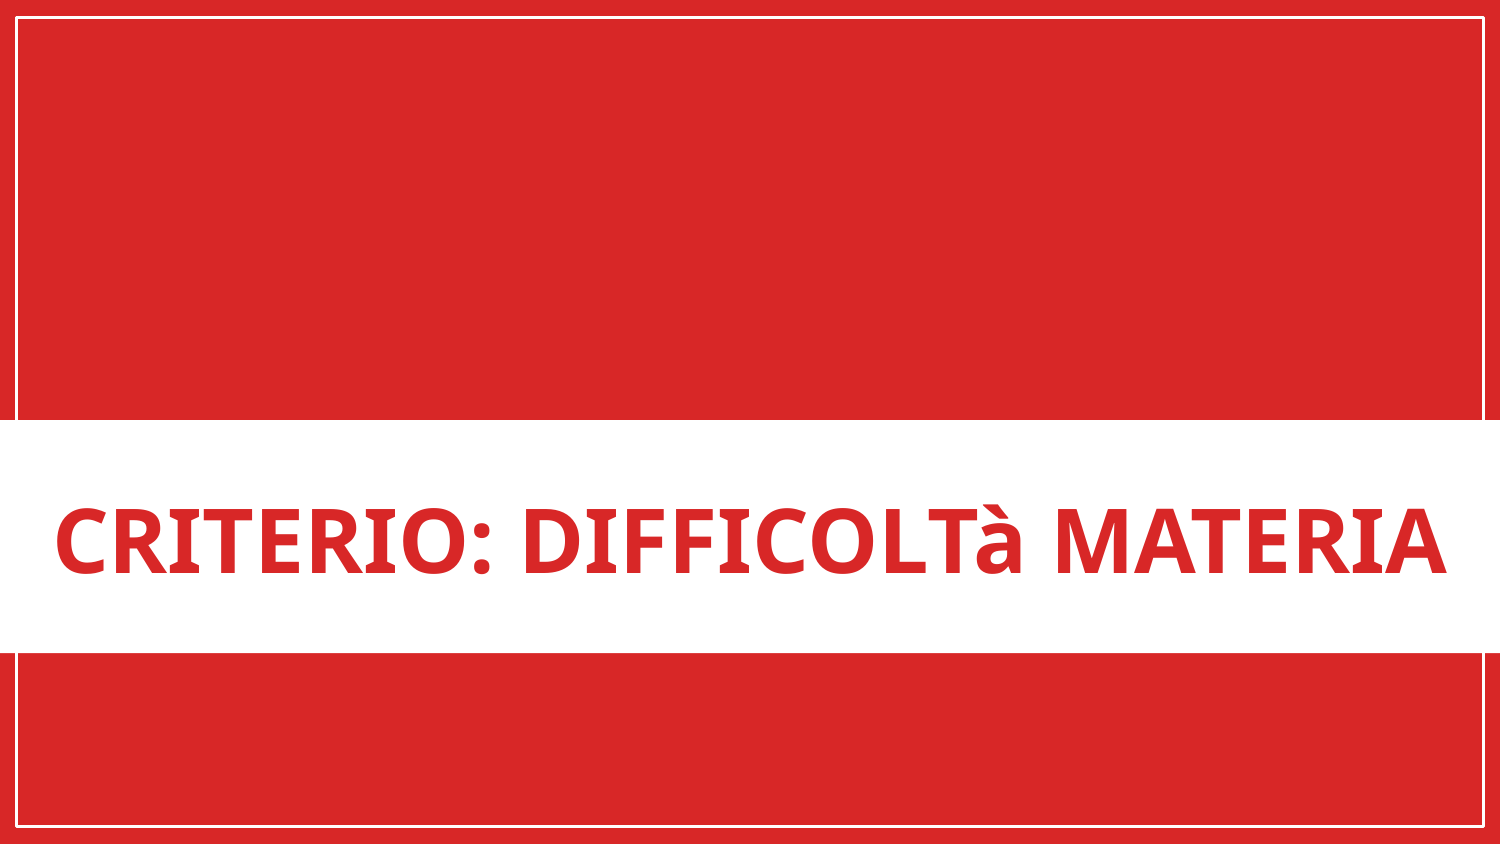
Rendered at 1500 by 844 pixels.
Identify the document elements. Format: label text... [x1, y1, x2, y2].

title CRITERIO: DIFFICOLTà MATERIA [0, 421, 1500, 653]
